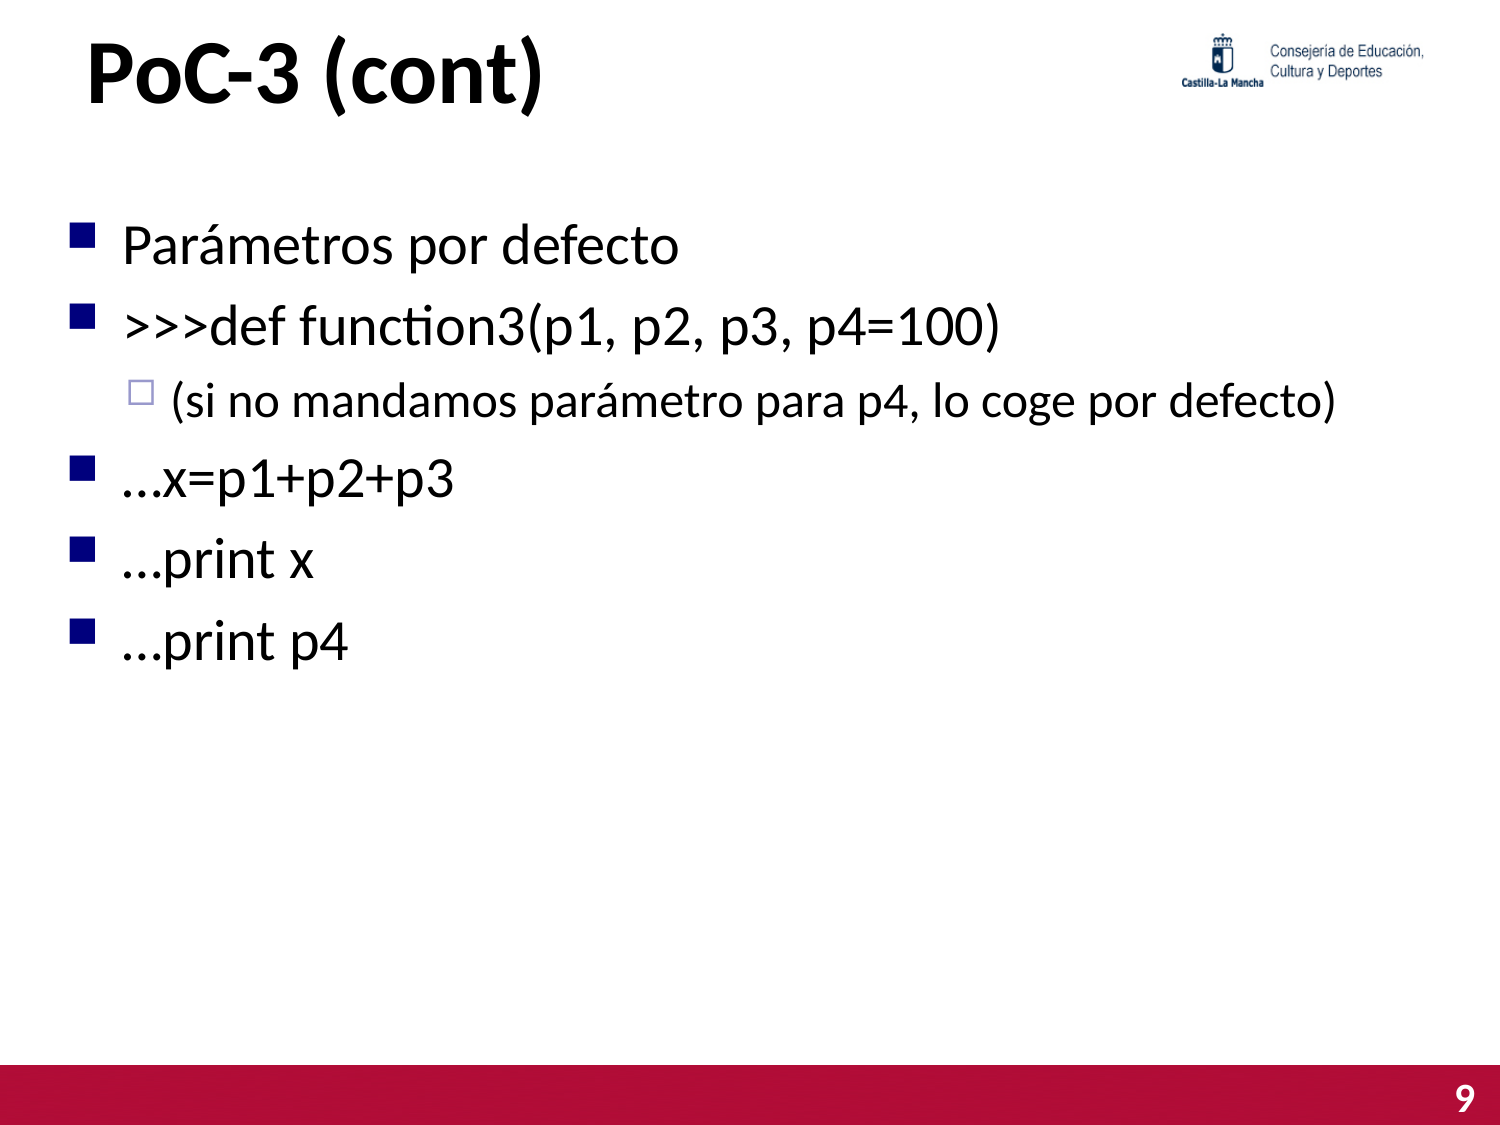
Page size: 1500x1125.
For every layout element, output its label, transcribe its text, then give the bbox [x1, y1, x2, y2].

list Parámetros por defecto >>>def function3(p1, p2, p3, p4=100) (si no mandamos parámetro para p4, lo coge por defecto) …x=p1+p2+p3 …print x …print p4 [51, 198, 1395, 1018]
title PoC-3 (cont) [75, 6, 1425, 197]
picture [0, 1065, 1500, 1125]
